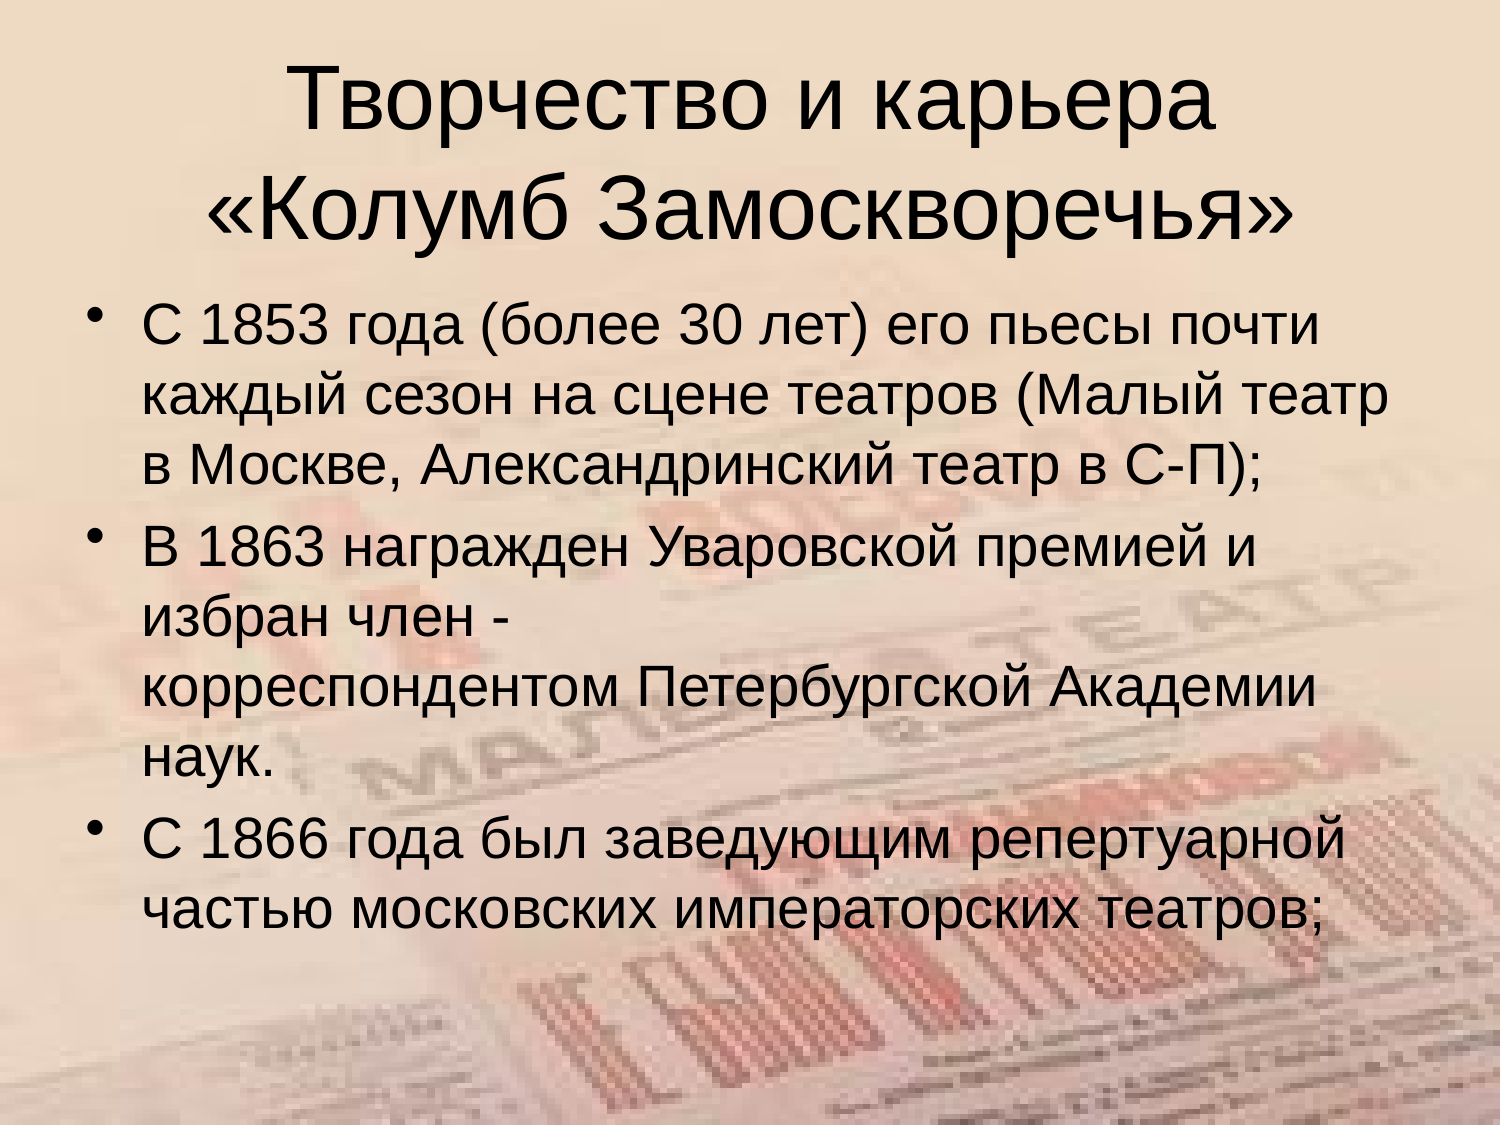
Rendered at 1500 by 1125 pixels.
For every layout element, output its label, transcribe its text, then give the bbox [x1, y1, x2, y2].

title Творчество и карьера «Колумб Замоскворечья» [76, 66, 1427, 231]
list С 1853 года (более 30 лет) его пьесы почти каждый сезон на сцене театров (Малый театр в Москве, Александринский театр в С-П); В 1863 награжден Уваровской премией и избран член - корреспондентом Петербургской Академии наук. С 1866 года был заведующим репертуарной частью московских императорских театров; [70, 278, 1421, 1052]
picture [0, 0, 1500, 1125]
